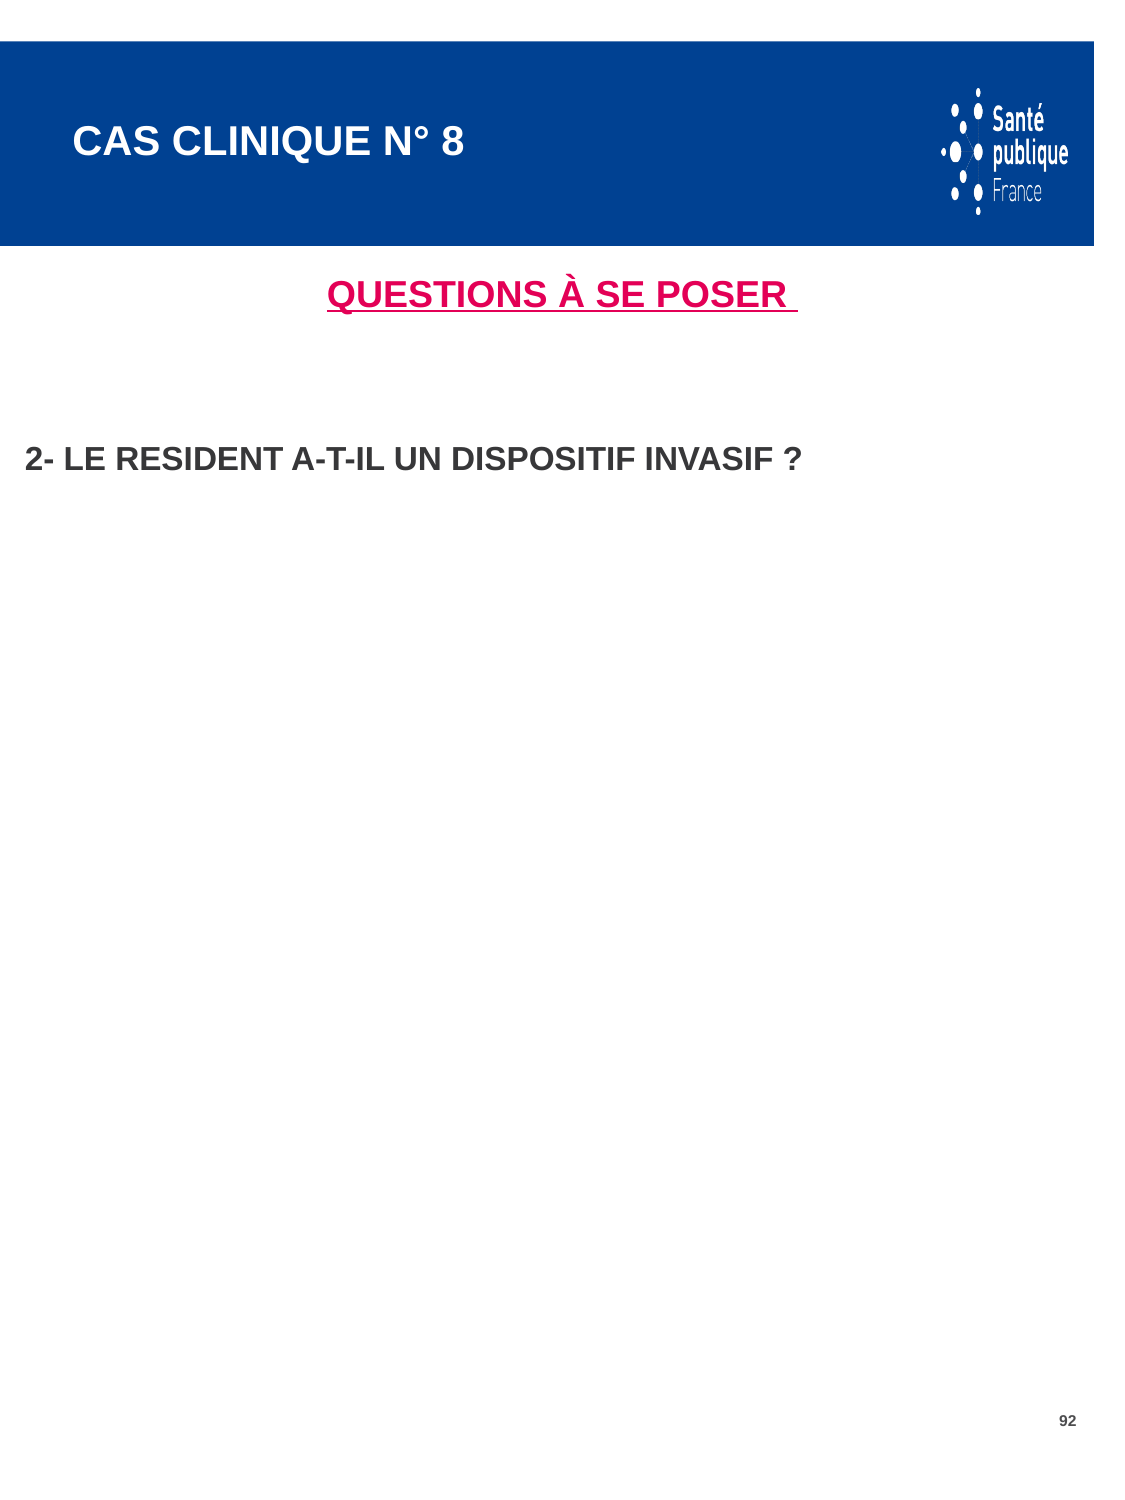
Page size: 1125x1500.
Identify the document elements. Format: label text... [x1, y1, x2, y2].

title Cas clinique n° 8 [66, 41, 908, 246]
picture [941, 88, 1068, 215]
list Questions à se poser 2- Le RESIDENT A-T-il un Dispositif invasif ? [19, 265, 1106, 1483]
